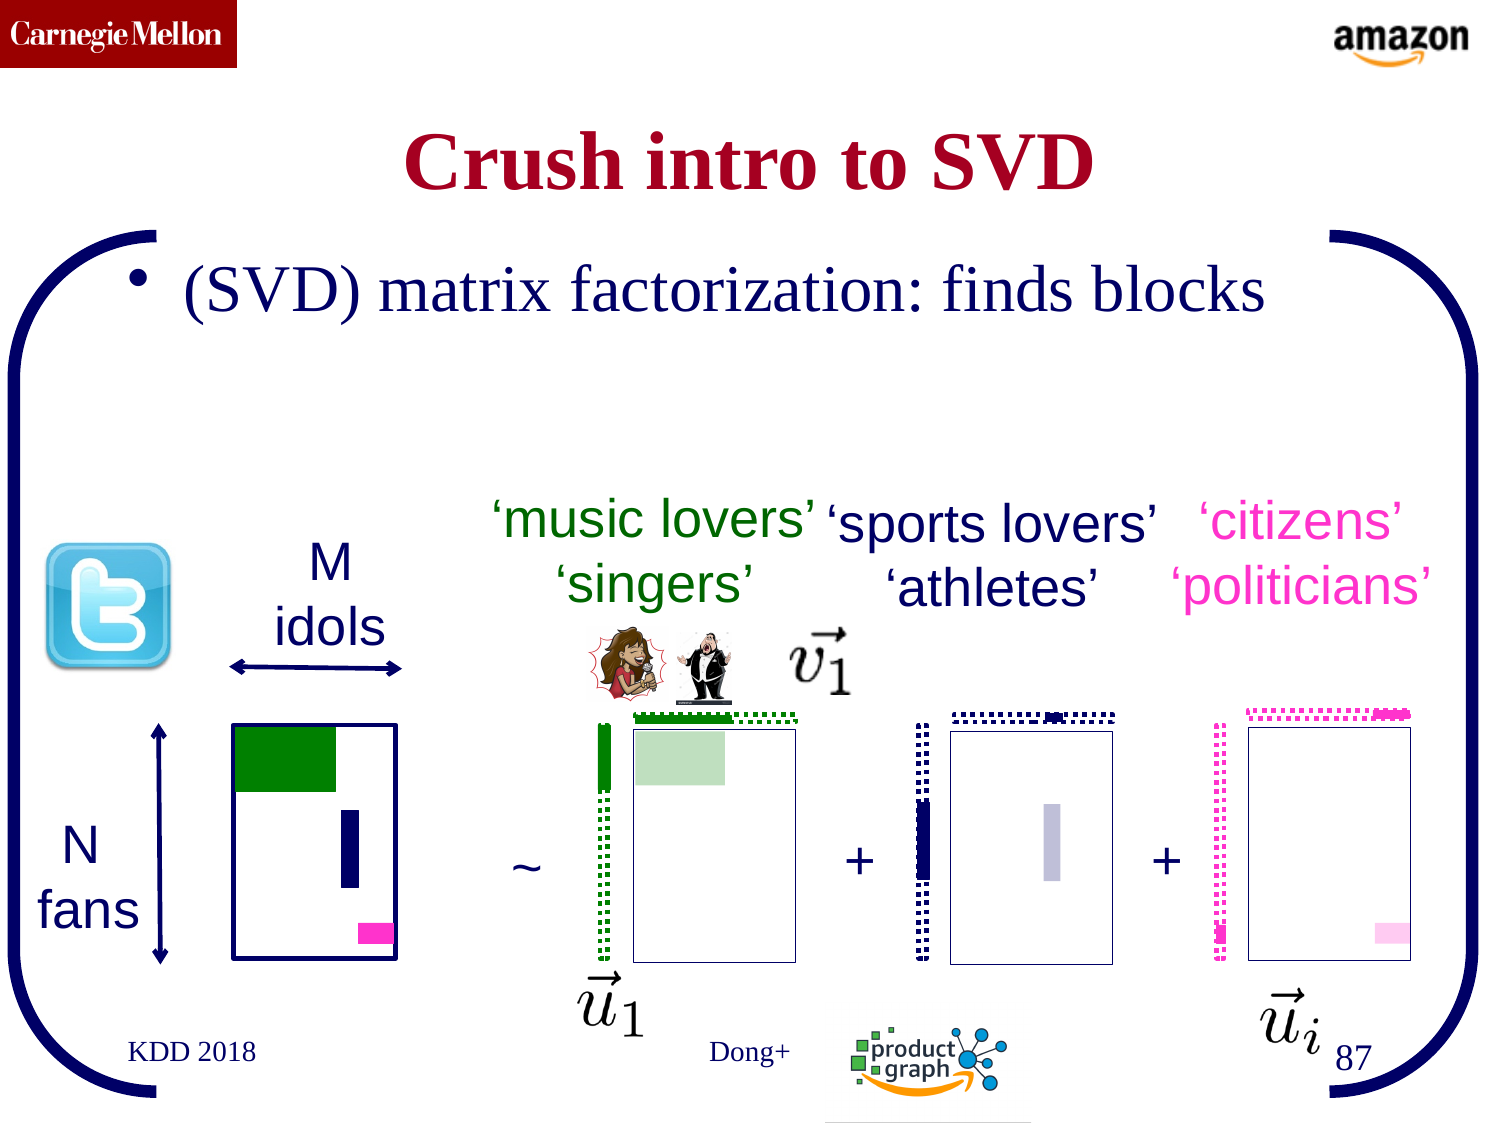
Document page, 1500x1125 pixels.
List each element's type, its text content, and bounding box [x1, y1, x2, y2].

picture [1322, 4, 1484, 88]
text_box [233, 724, 396, 959]
text_box [583, 628, 733, 712]
picture [676, 632, 732, 706]
text_box [1247, 727, 1411, 961]
text_box [38, 727, 400, 966]
picture [0, 0, 237, 68]
text_box [633, 729, 796, 963]
picture [788, 625, 854, 695]
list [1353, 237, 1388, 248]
text_box [228, 669, 402, 675]
text_box [13, 236, 1473, 1092]
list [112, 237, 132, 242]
picture [1259, 987, 1320, 1055]
text_box [949, 731, 1113, 965]
slide_number 87 [1074, 1024, 1388, 1101]
slide_number KDD 2018 [112, 1024, 426, 1101]
picture [40, 539, 176, 675]
picture [586, 625, 669, 702]
title Crush intro to SVD [112, 99, 1388, 213]
footer Dong+ [512, 1024, 988, 1101]
picture [576, 970, 644, 1038]
